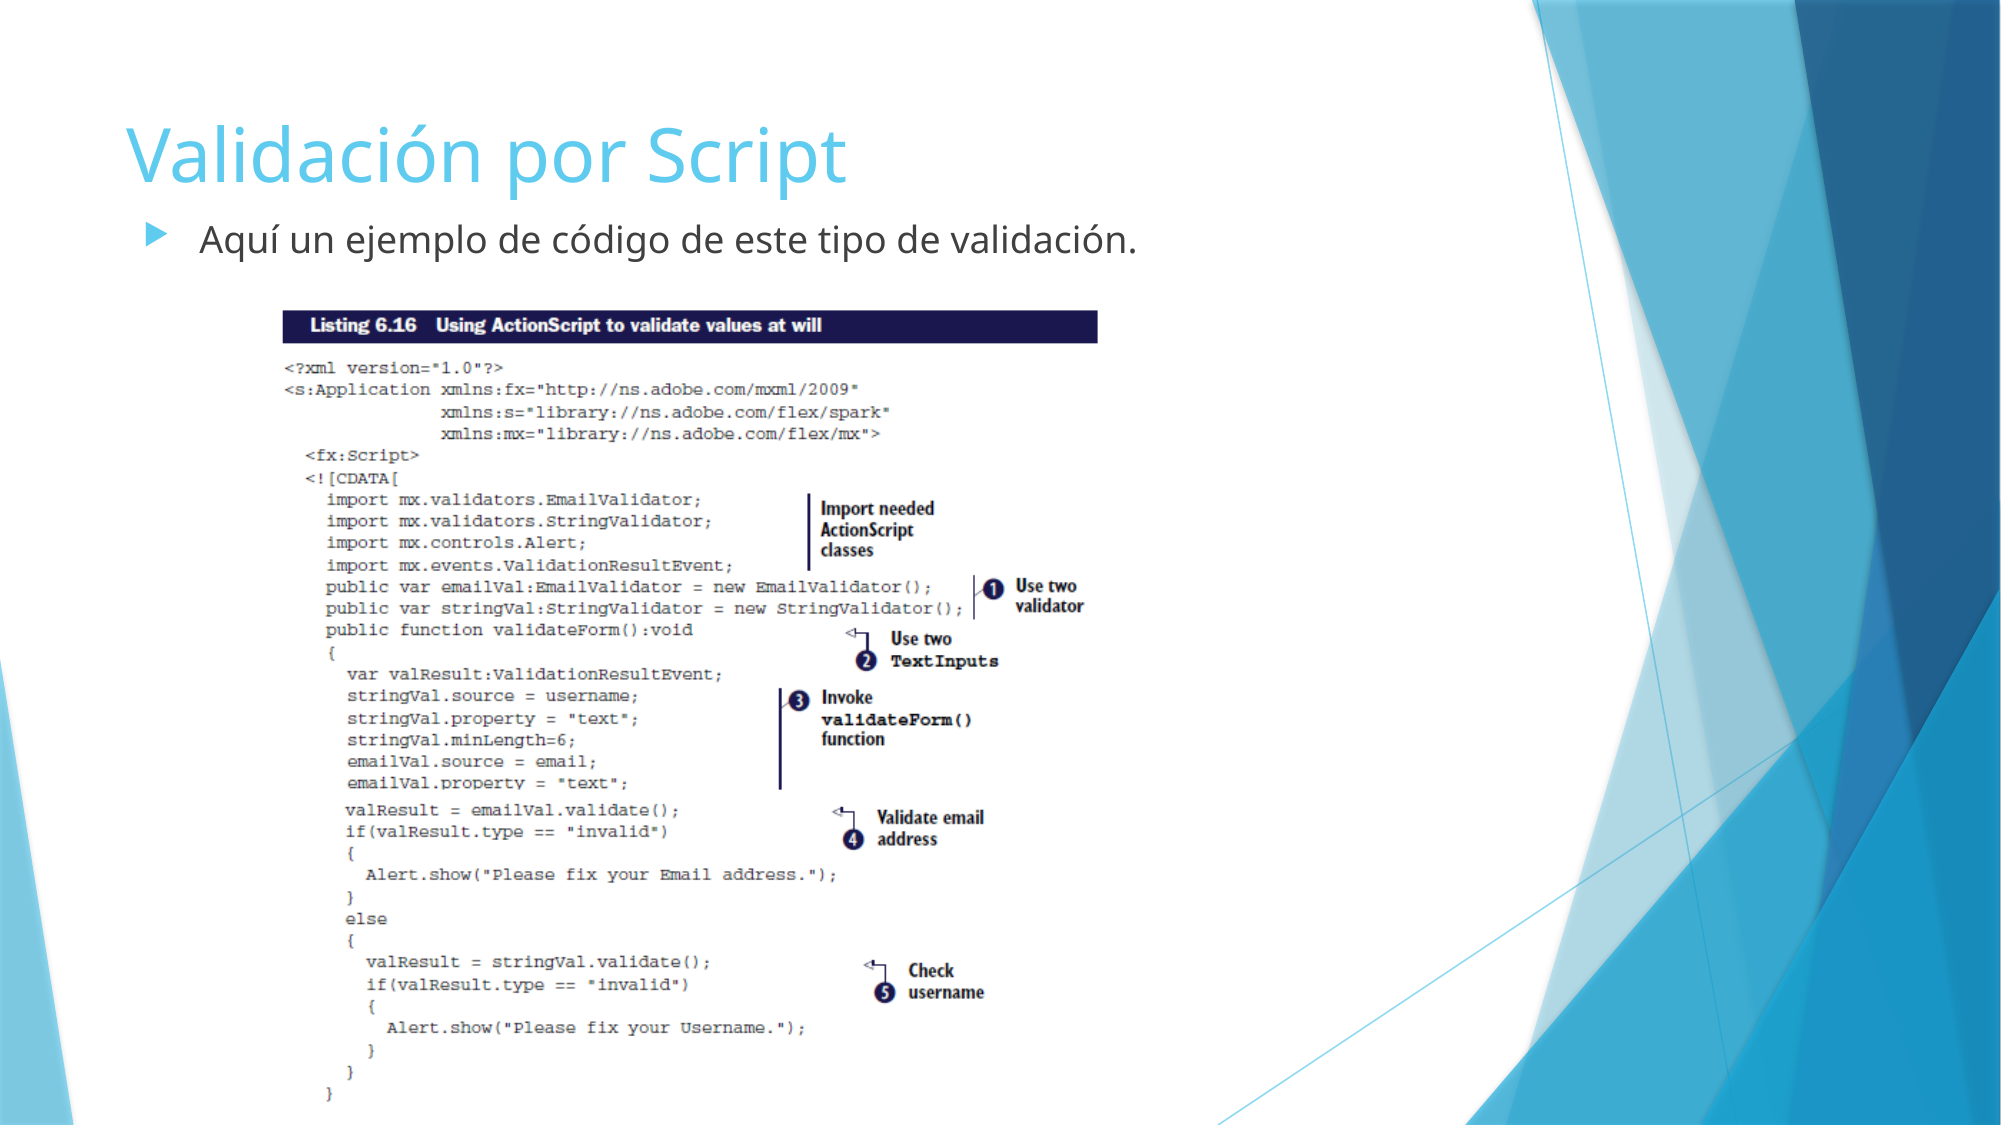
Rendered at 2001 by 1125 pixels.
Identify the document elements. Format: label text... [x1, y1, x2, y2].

picture [272, 302, 1106, 1109]
list Aquí un ejemplo de código de este tipo de validación. [128, 208, 1469, 303]
title Validación por Script [111, 99, 1522, 317]
